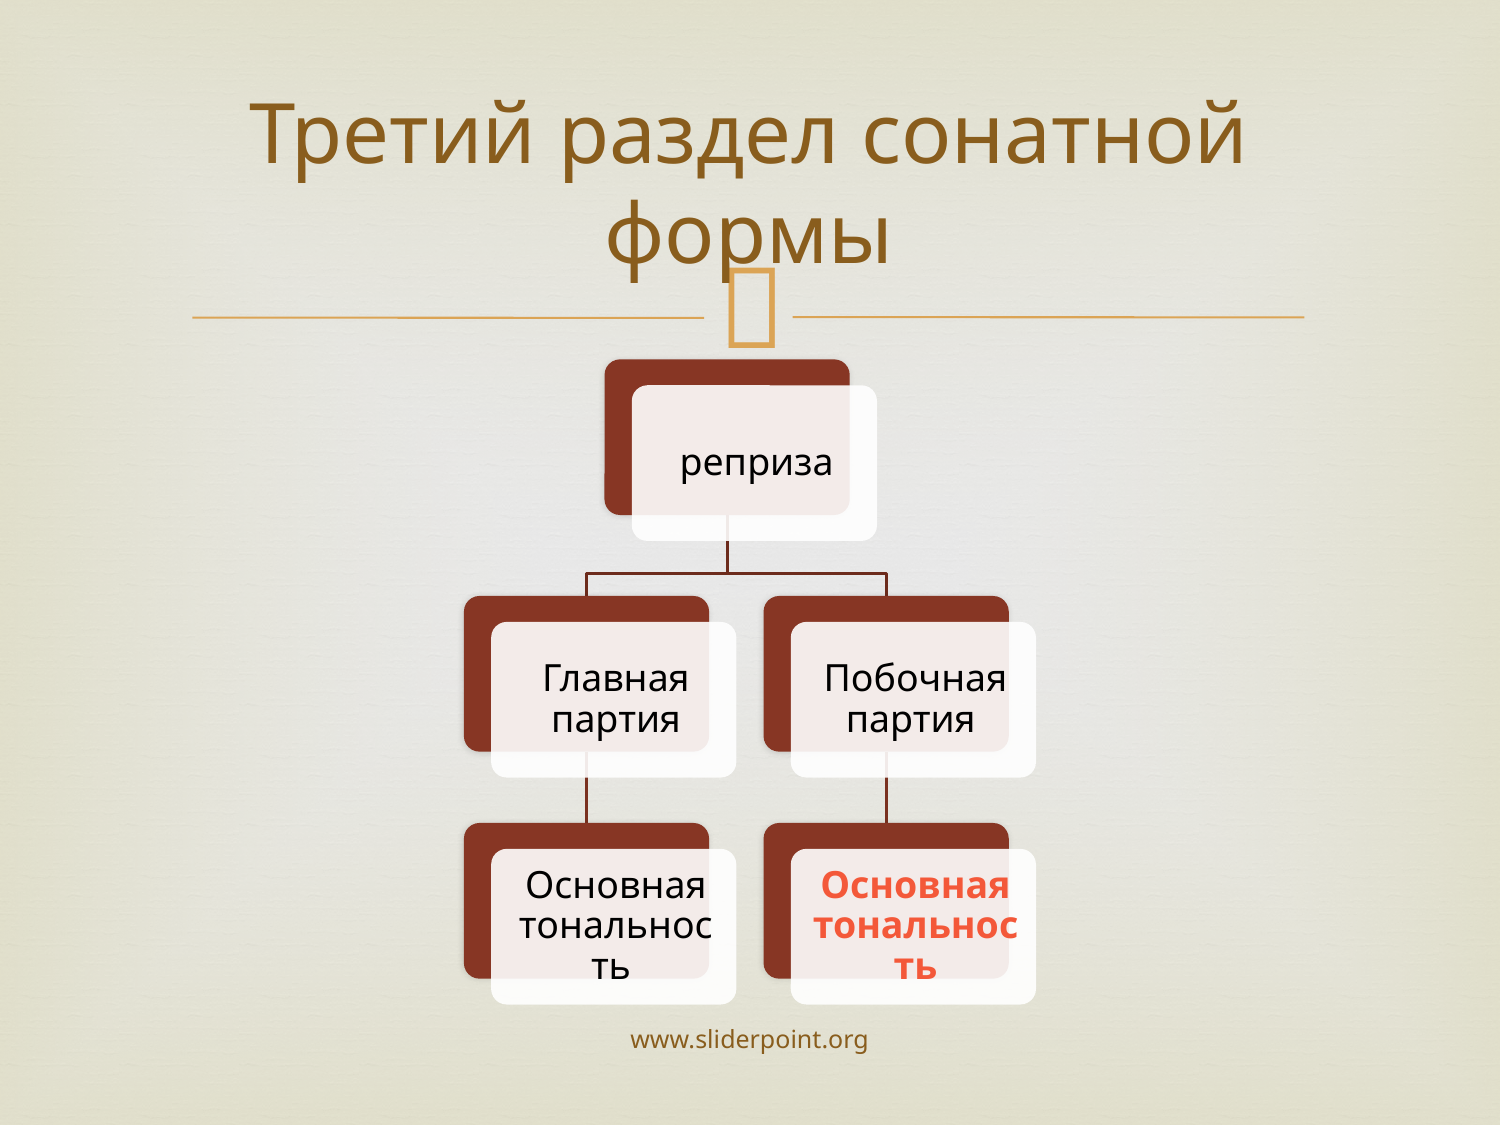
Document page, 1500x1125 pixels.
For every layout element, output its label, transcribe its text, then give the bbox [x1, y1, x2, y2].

footer www.sliderpoint.org [512, 1016, 988, 1071]
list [114, 368, 1386, 1006]
title Третий раздел сонатной формы [112, 93, 1386, 267]
